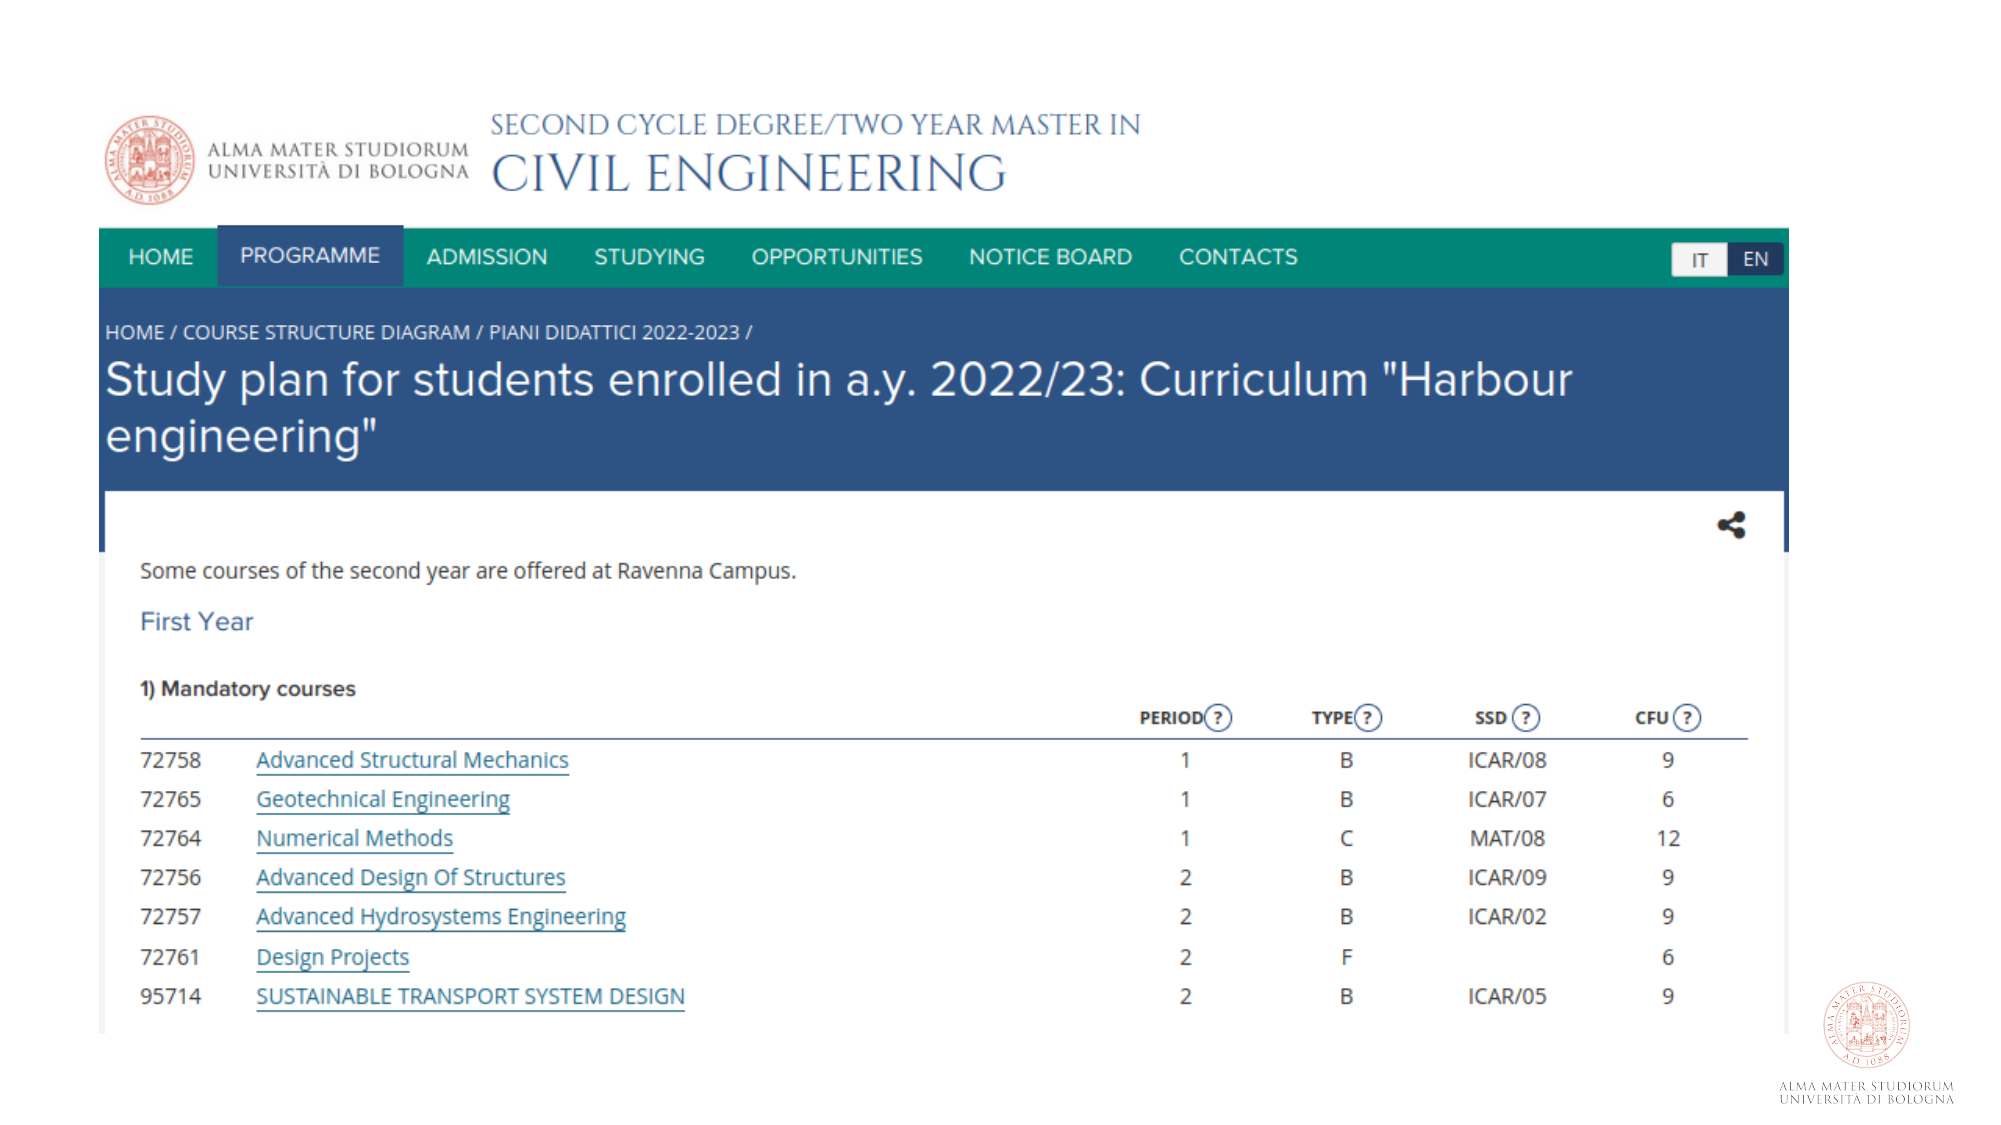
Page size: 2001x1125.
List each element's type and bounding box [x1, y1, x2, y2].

picture [99, 91, 1981, 1118]
